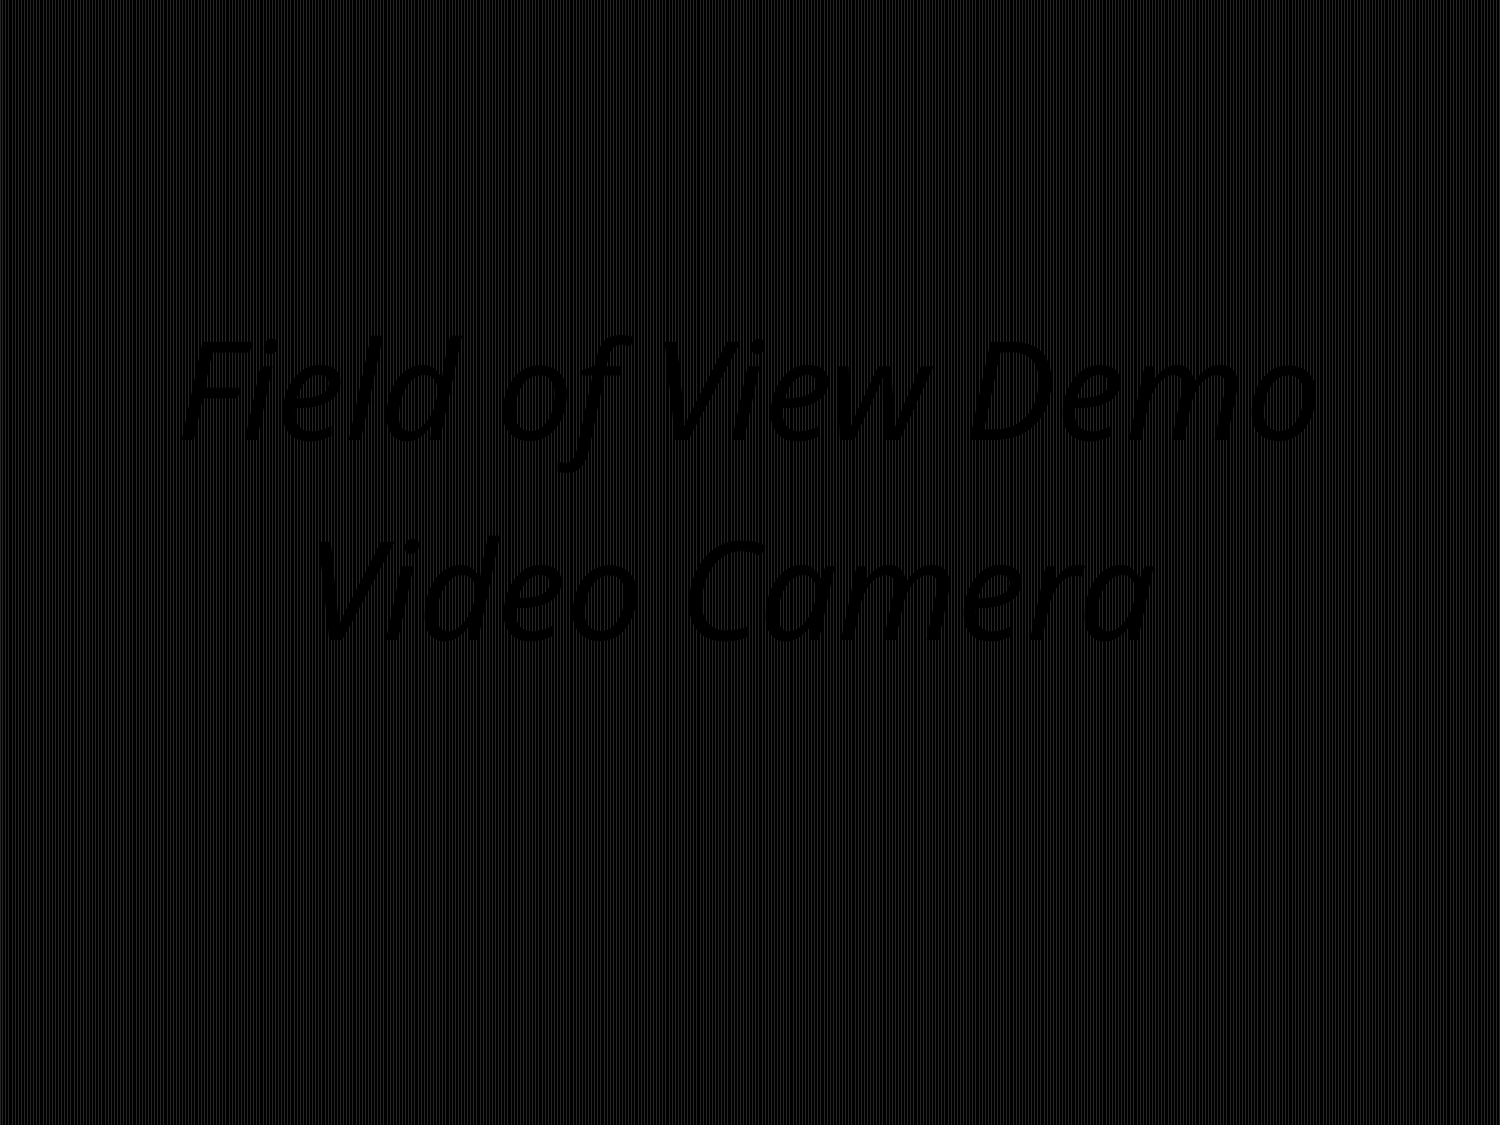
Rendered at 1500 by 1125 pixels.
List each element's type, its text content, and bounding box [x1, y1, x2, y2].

text_box Field of View Demo Video Camera [0, 0, 1500, 936]
